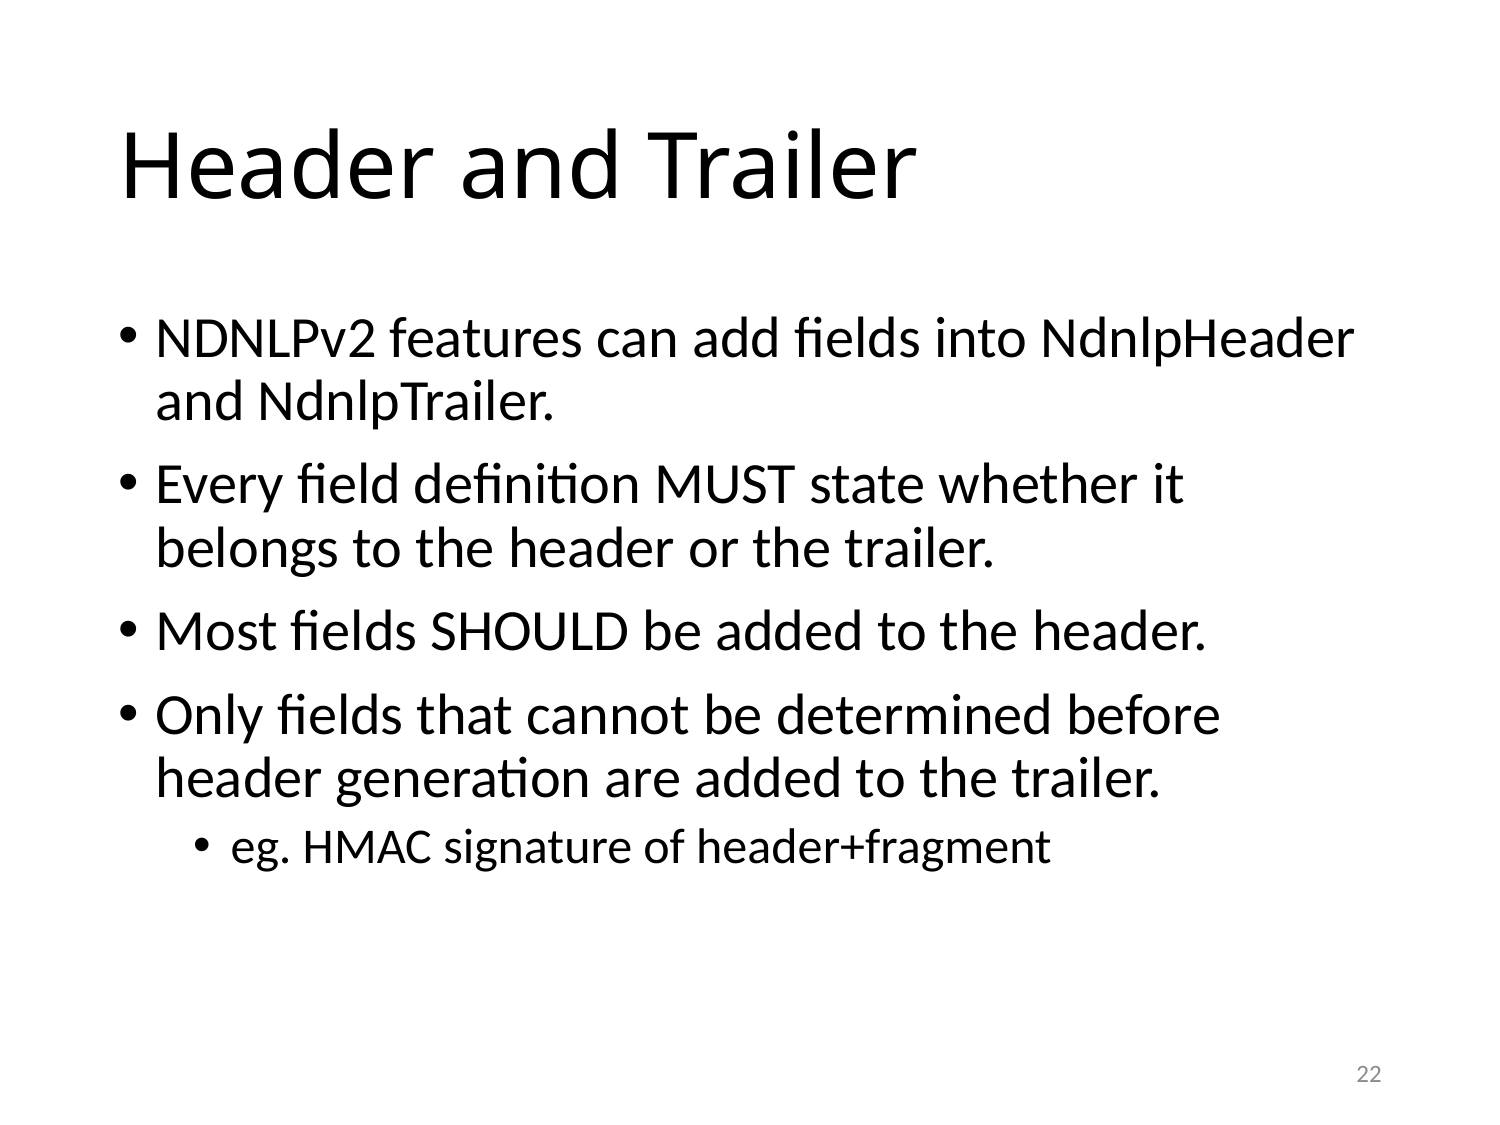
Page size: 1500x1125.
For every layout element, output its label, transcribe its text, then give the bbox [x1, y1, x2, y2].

list NDNLPv2 features can add fields into NdnlpHeader and NdnlpTrailer. Every field definition MUST state whether it belongs to the header or the trailer. Most fields SHOULD be added to the header. Only fields that cannot be determined before header generation are added to the trailer. eg. HMAC signature of header+fragment [103, 299, 1397, 1014]
slide_number 22 [1059, 1042, 1397, 1103]
title Header and Trailer [103, 59, 1397, 278]
